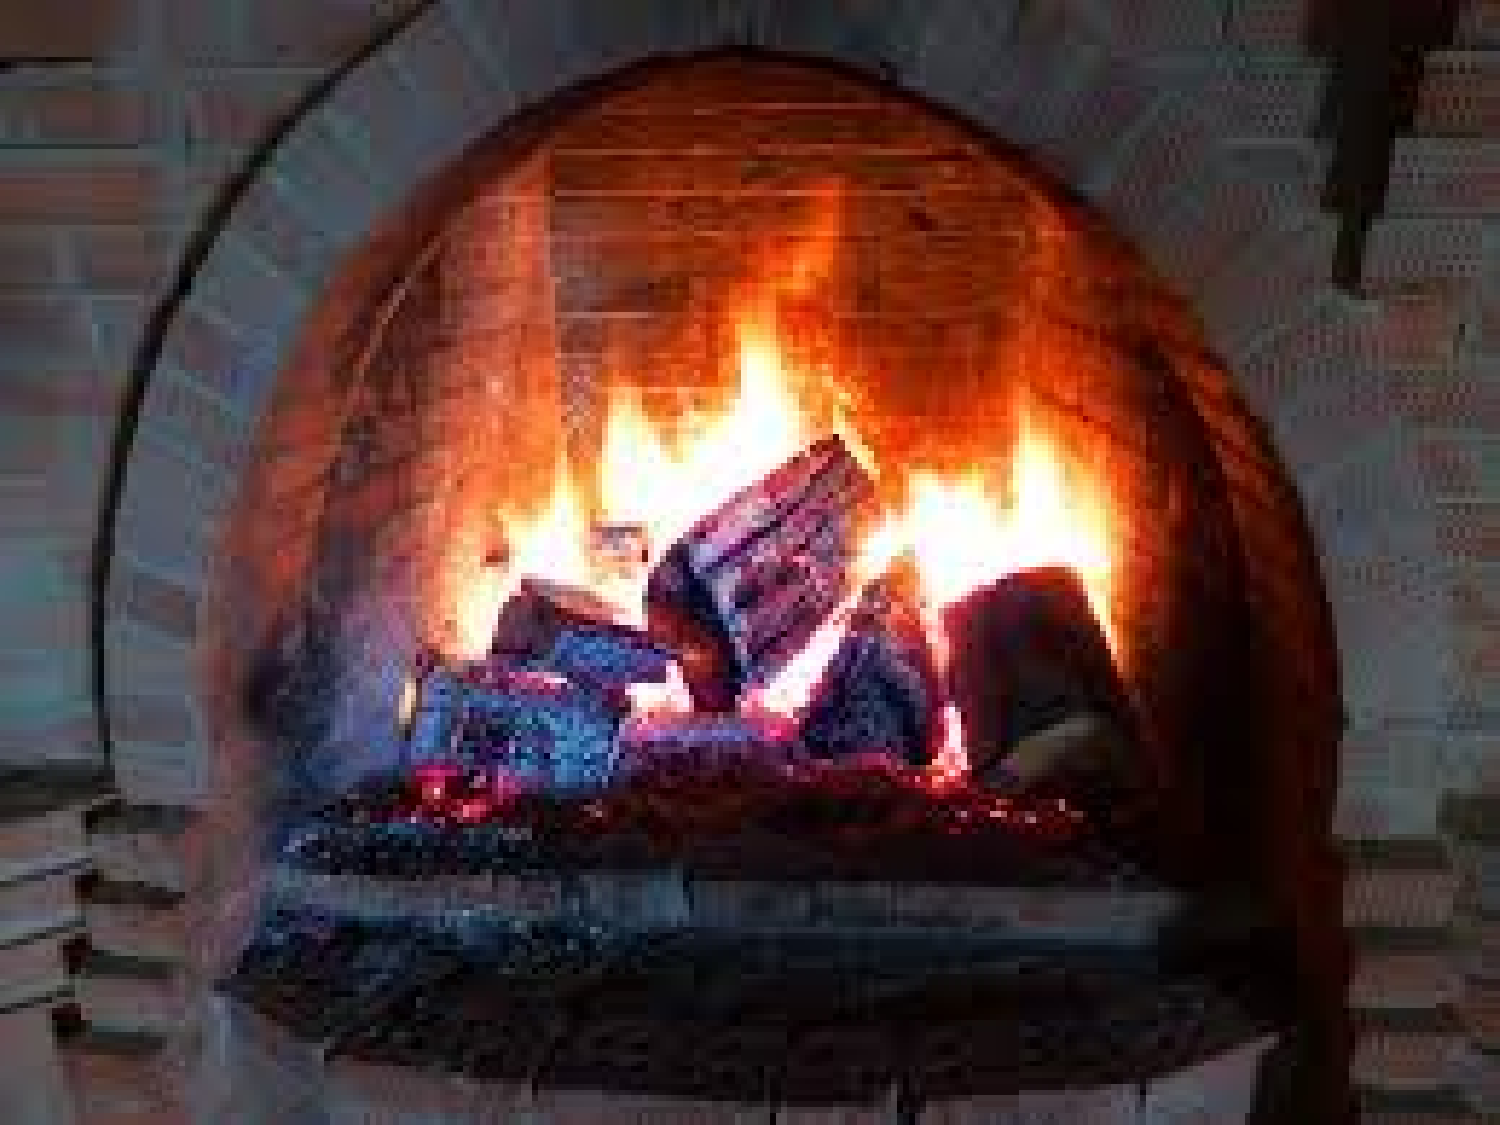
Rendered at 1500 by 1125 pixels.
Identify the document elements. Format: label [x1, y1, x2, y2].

list [0, 0, 1500, 1125]
